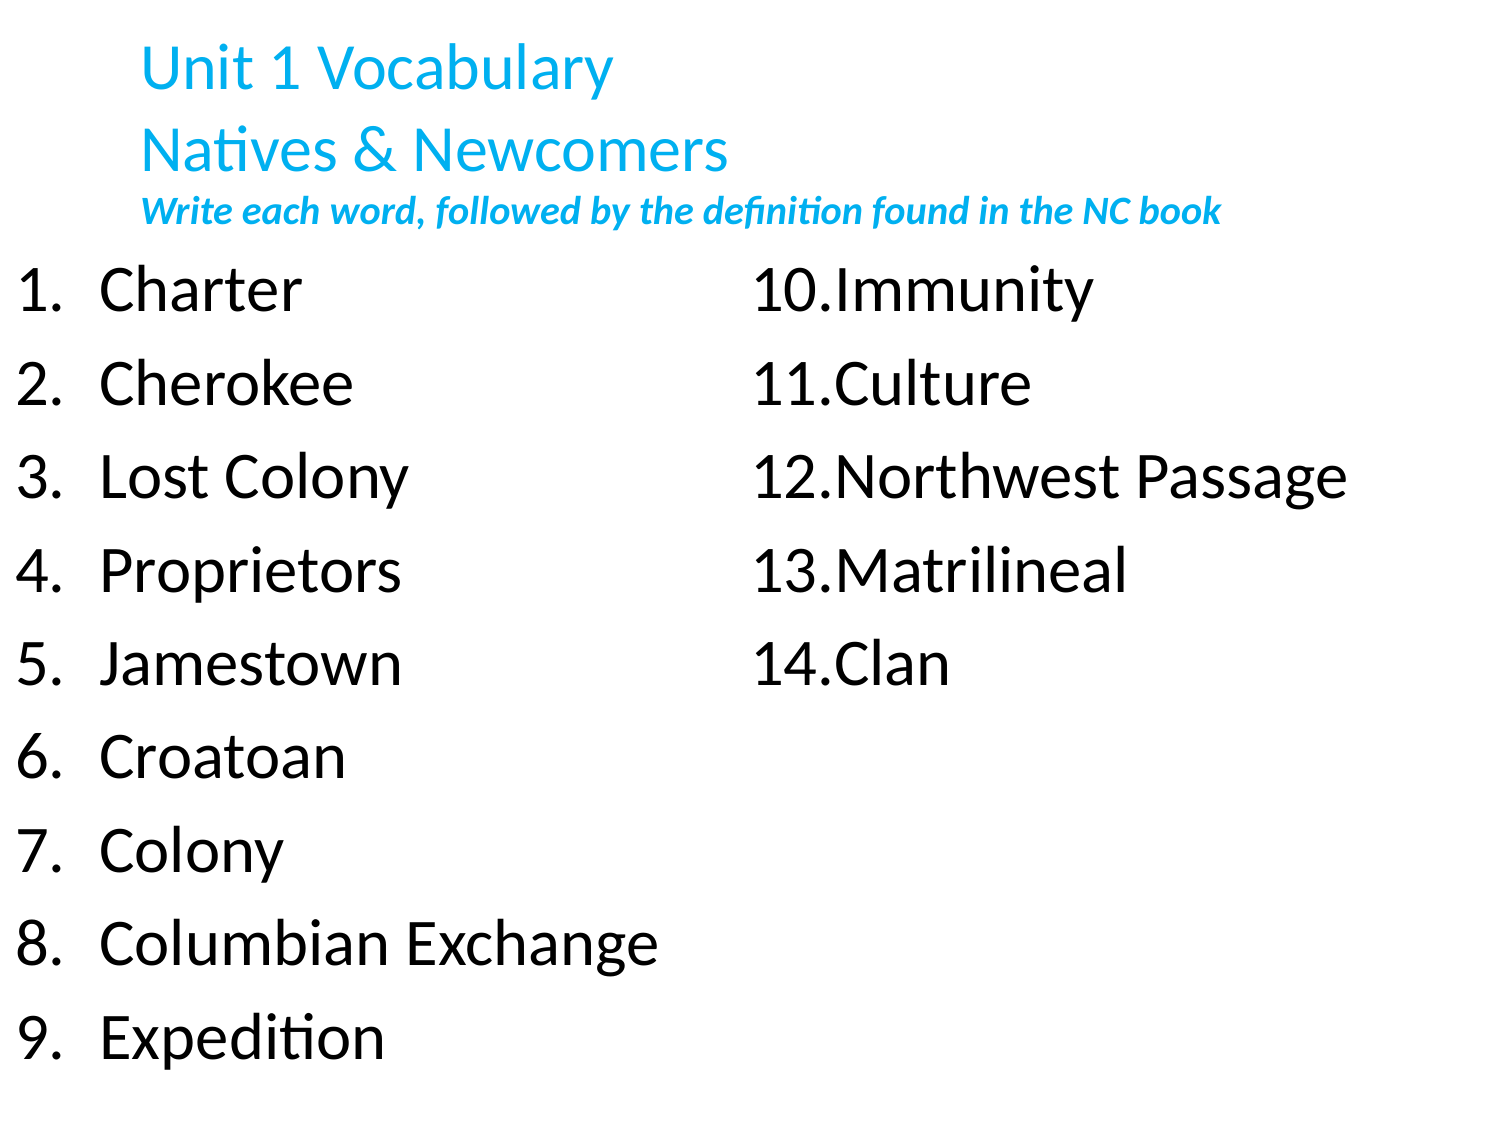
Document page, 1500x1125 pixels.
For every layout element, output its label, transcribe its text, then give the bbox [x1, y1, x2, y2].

subtitle Charter Cherokee Lost Colony Proprietors Jamestown Croatoan Colony Columbian Exchange Expedition Immunity Culture Northwest Passage Matrilineal Clan [0, 237, 1500, 1125]
title Unit 1 Vocabulary Natives & Newcomers Write each word, followed by the definition found in the NC book [125, 0, 1500, 237]
